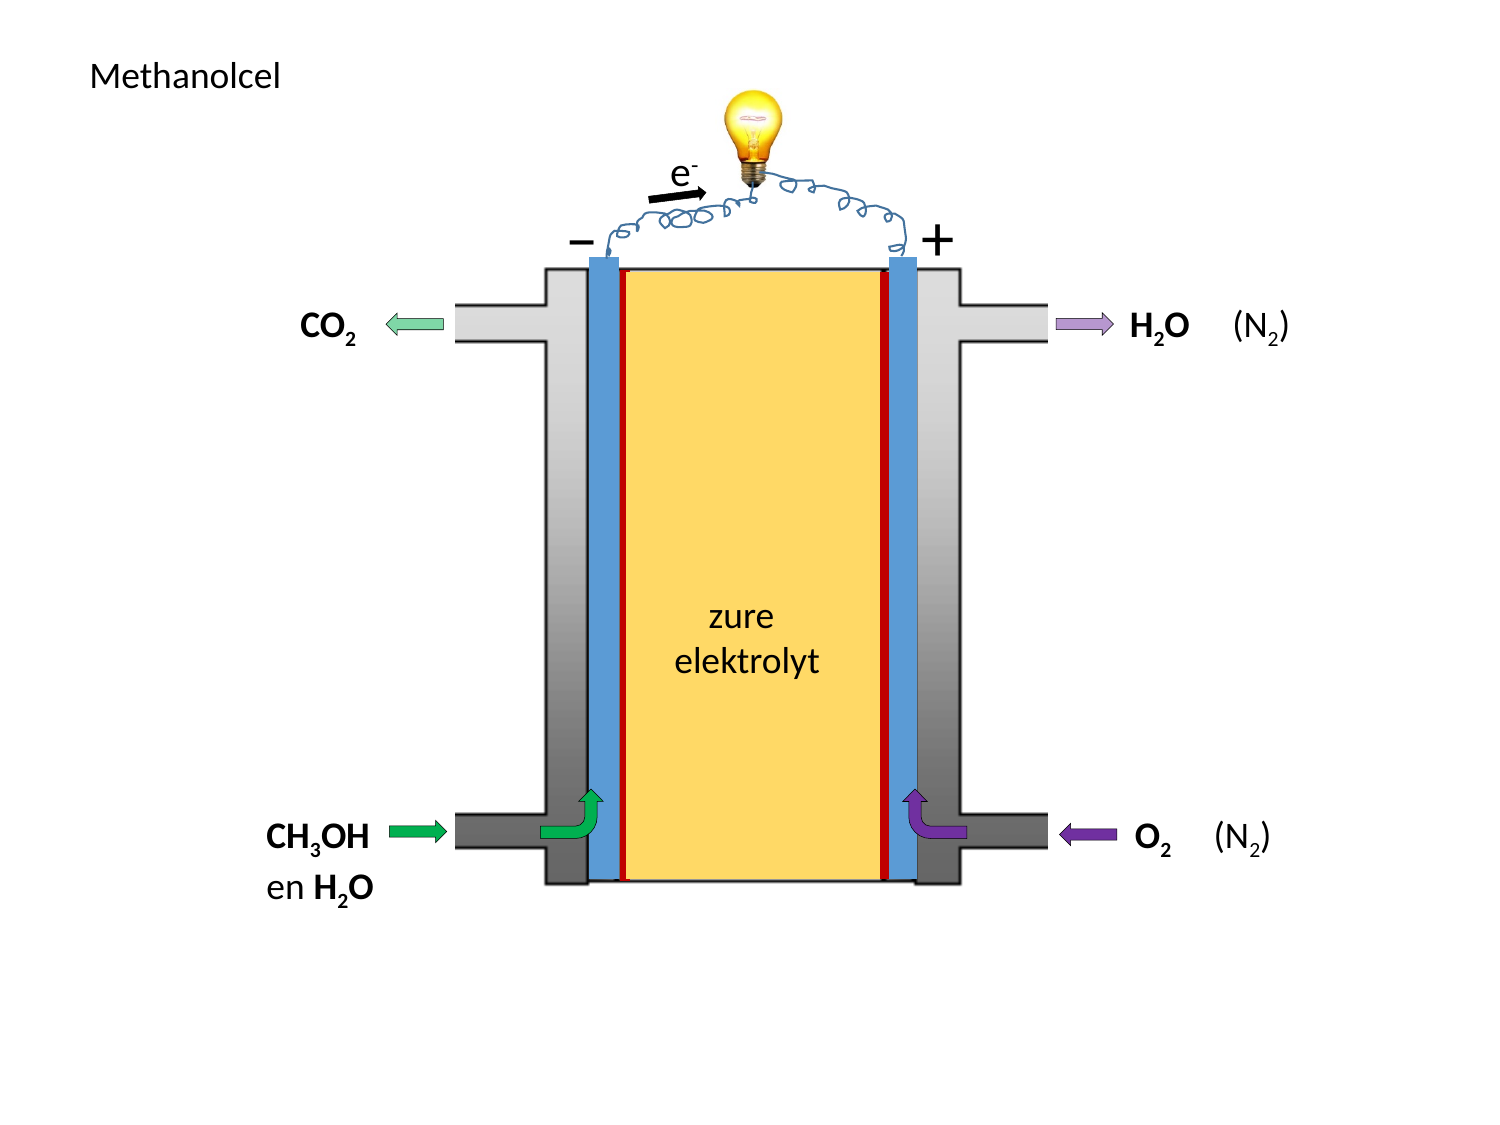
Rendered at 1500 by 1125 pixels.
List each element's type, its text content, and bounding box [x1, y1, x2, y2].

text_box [73, 88, 1469, 909]
text_box Methanolcel [74, 43, 297, 88]
